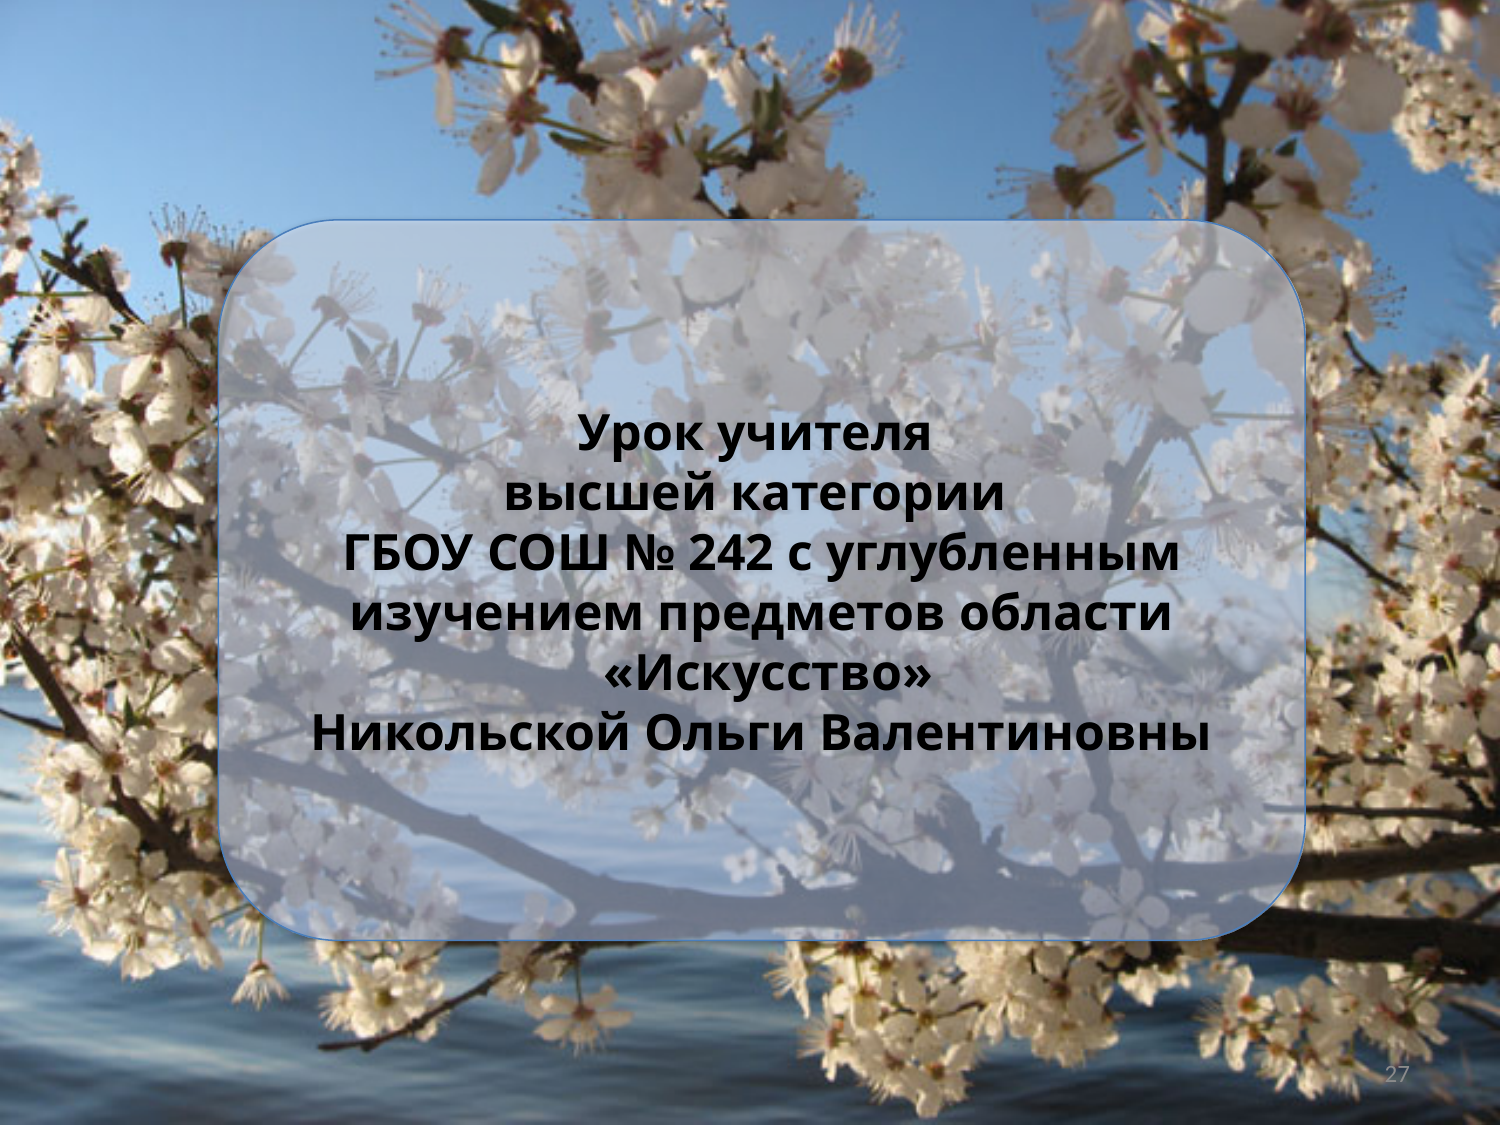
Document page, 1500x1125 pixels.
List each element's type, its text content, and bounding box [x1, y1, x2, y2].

slide_number 27 [1074, 1042, 1425, 1103]
text_box Урок учителя высшей категории ГБОУ СОШ № 242 с углубленным изучением предметов области «Искусство» Никольской Ольги Валентиновны [217, 219, 1306, 942]
picture [0, 0, 1500, 1125]
